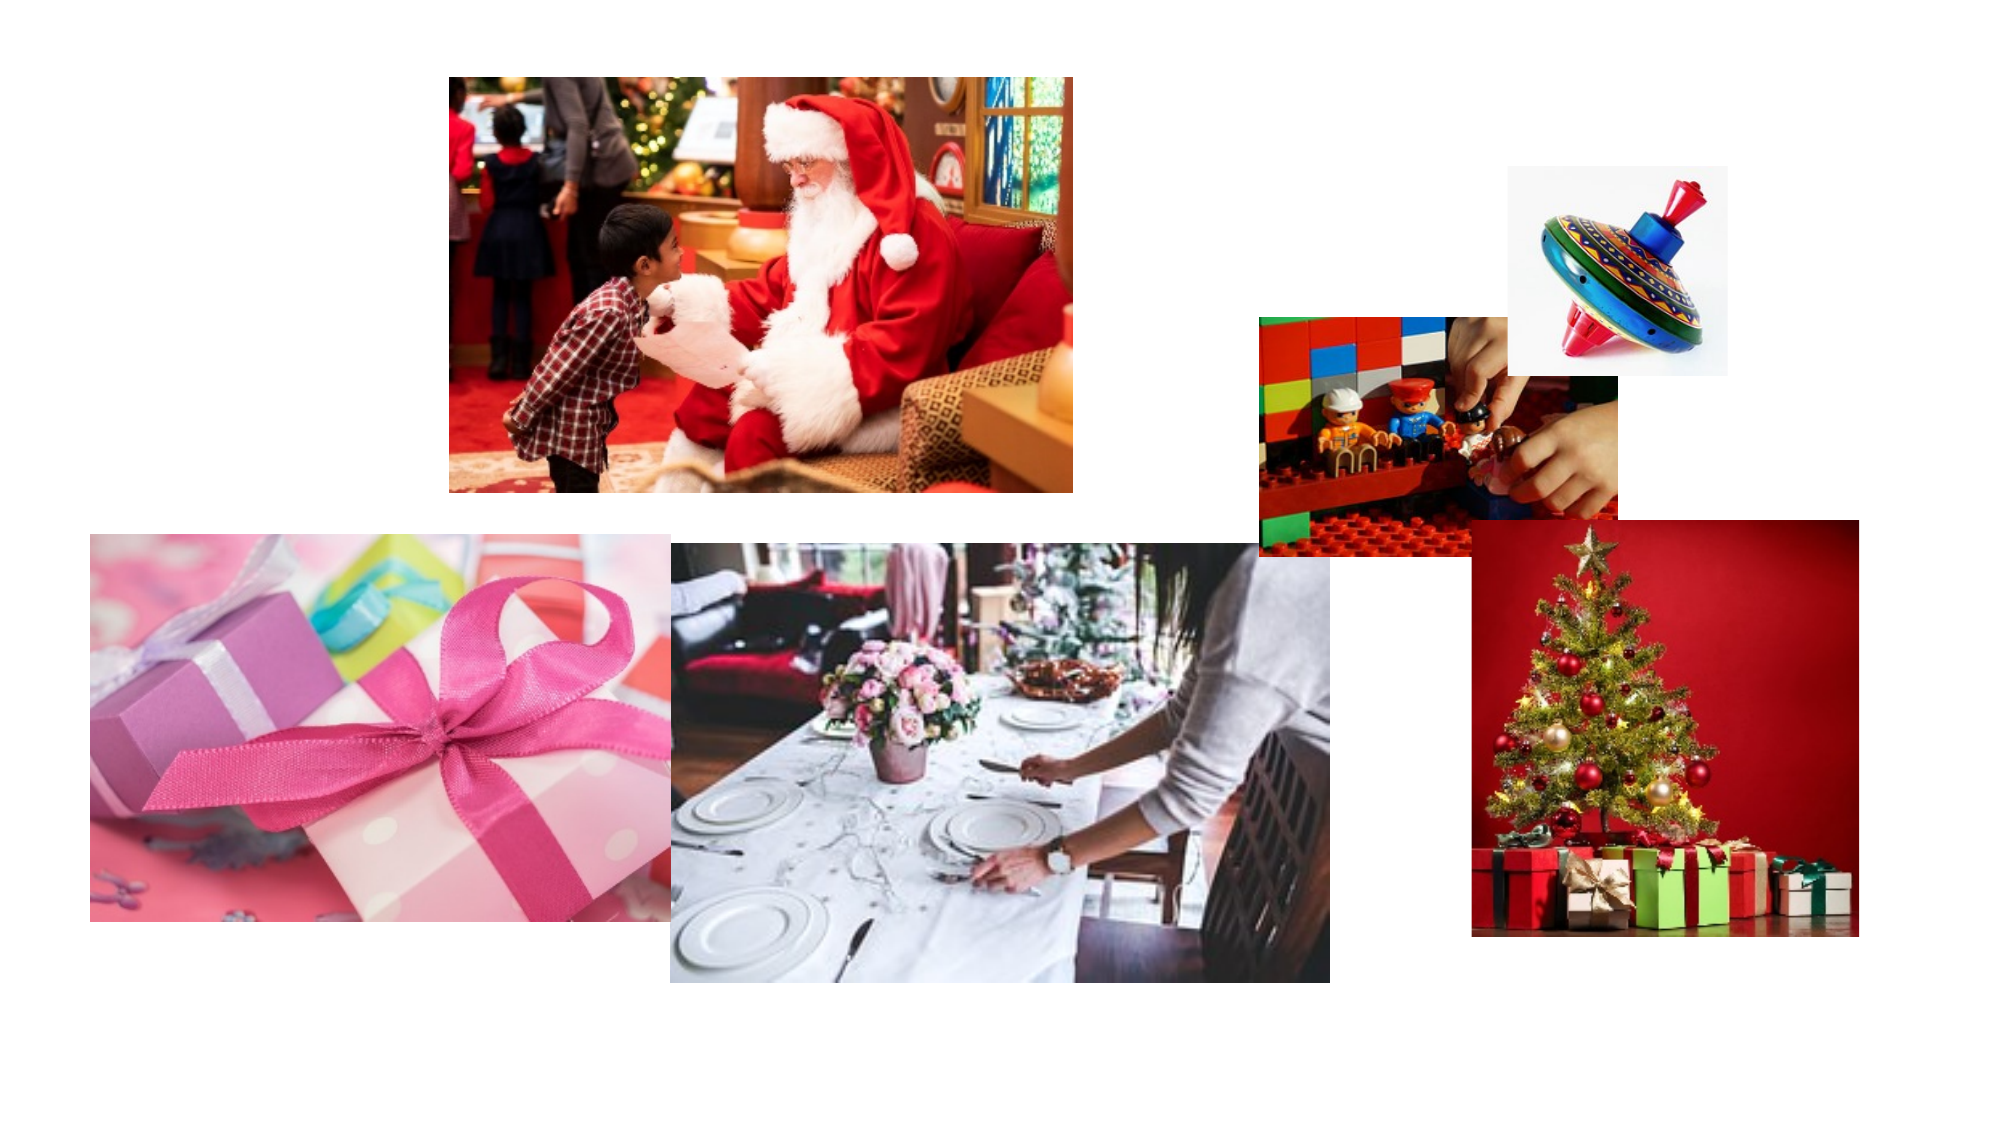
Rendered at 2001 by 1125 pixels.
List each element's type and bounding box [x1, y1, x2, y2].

picture [90, 166, 1860, 983]
picture [449, 77, 1073, 494]
